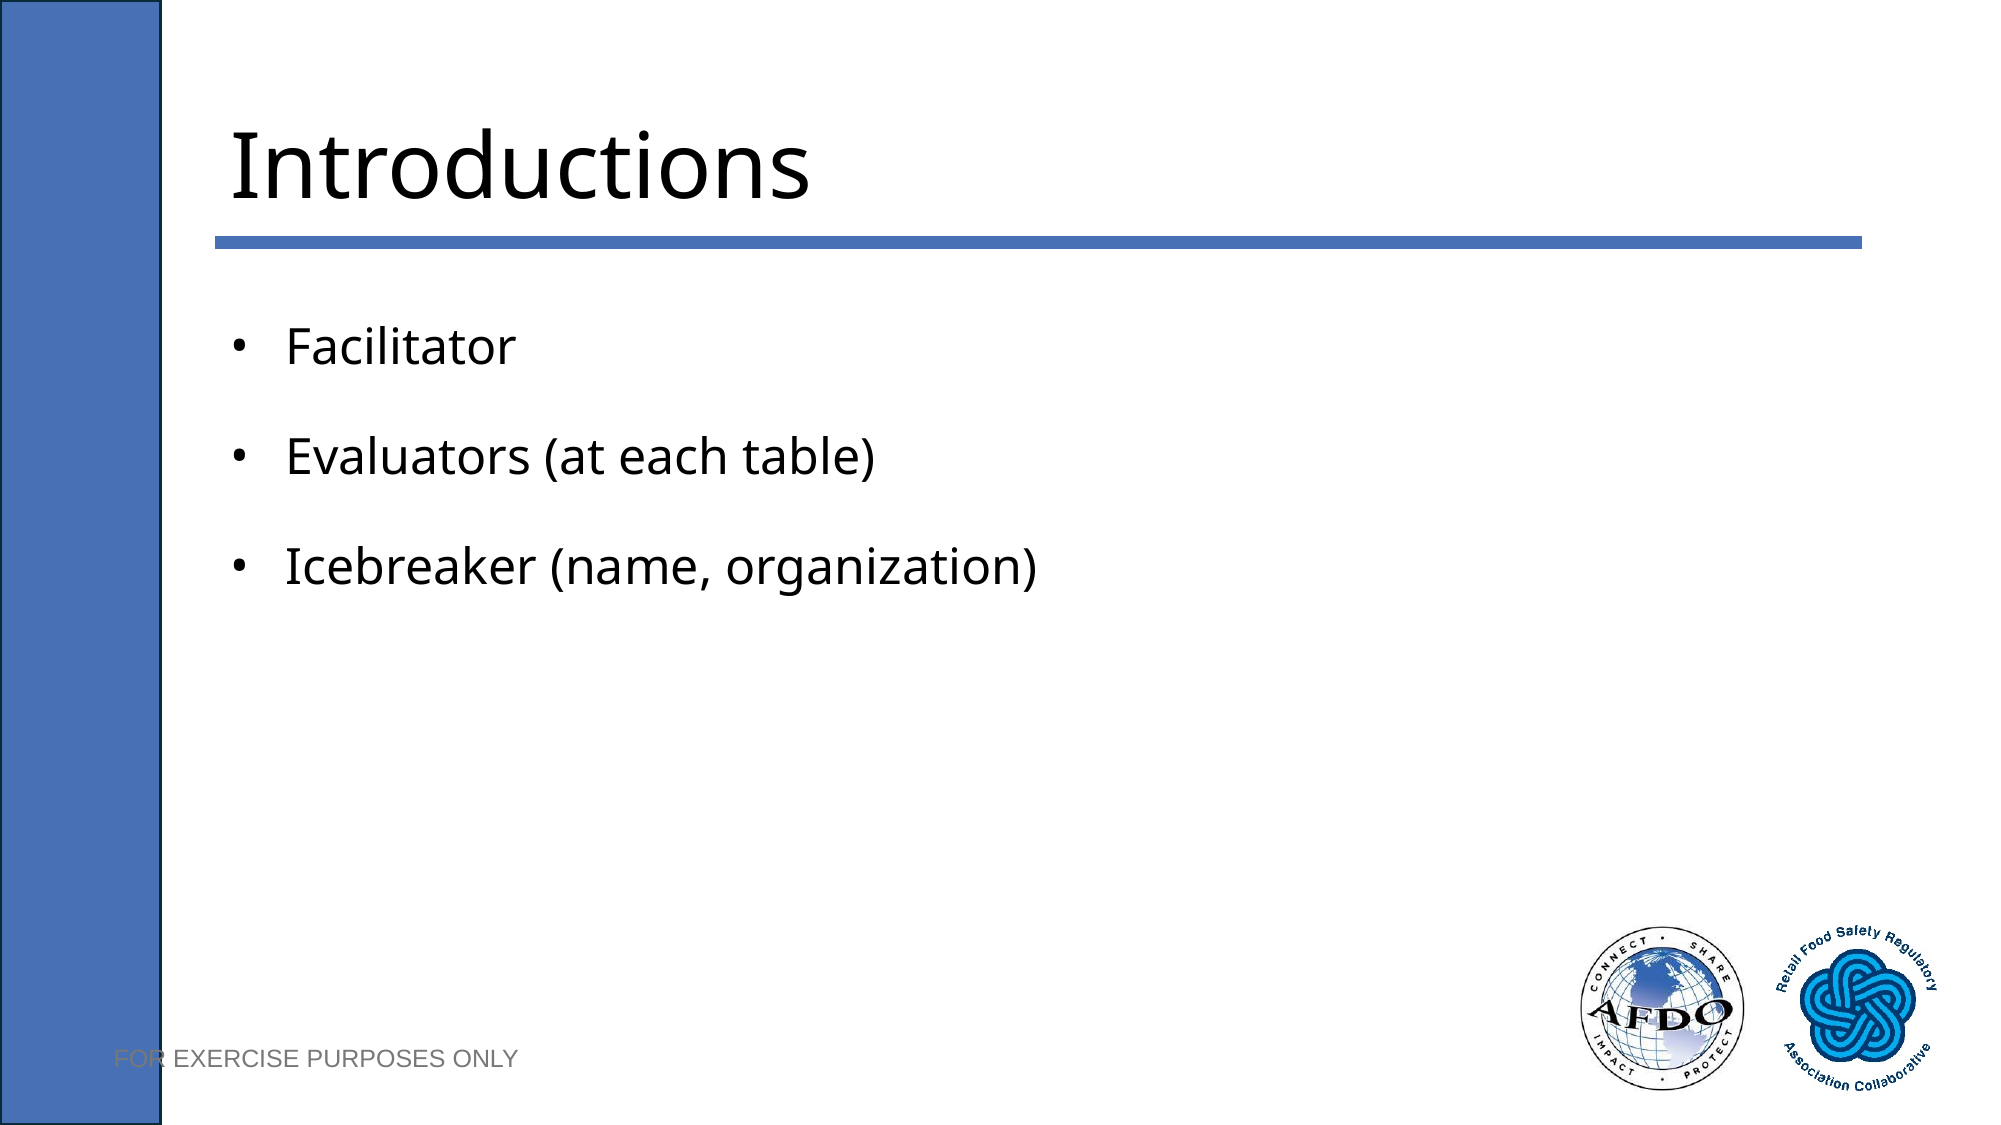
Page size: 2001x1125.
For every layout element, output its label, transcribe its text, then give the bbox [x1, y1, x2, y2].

list Facilitator Evaluators (at each table) Icebreaker (name, organization) [215, 306, 1863, 605]
title Introductions [215, 110, 1863, 227]
picture [1579, 925, 1745, 1091]
picture [1776, 925, 1937, 1091]
footer FOR EXERCISE PURPOSES ONLY [0, 1042, 634, 1103]
